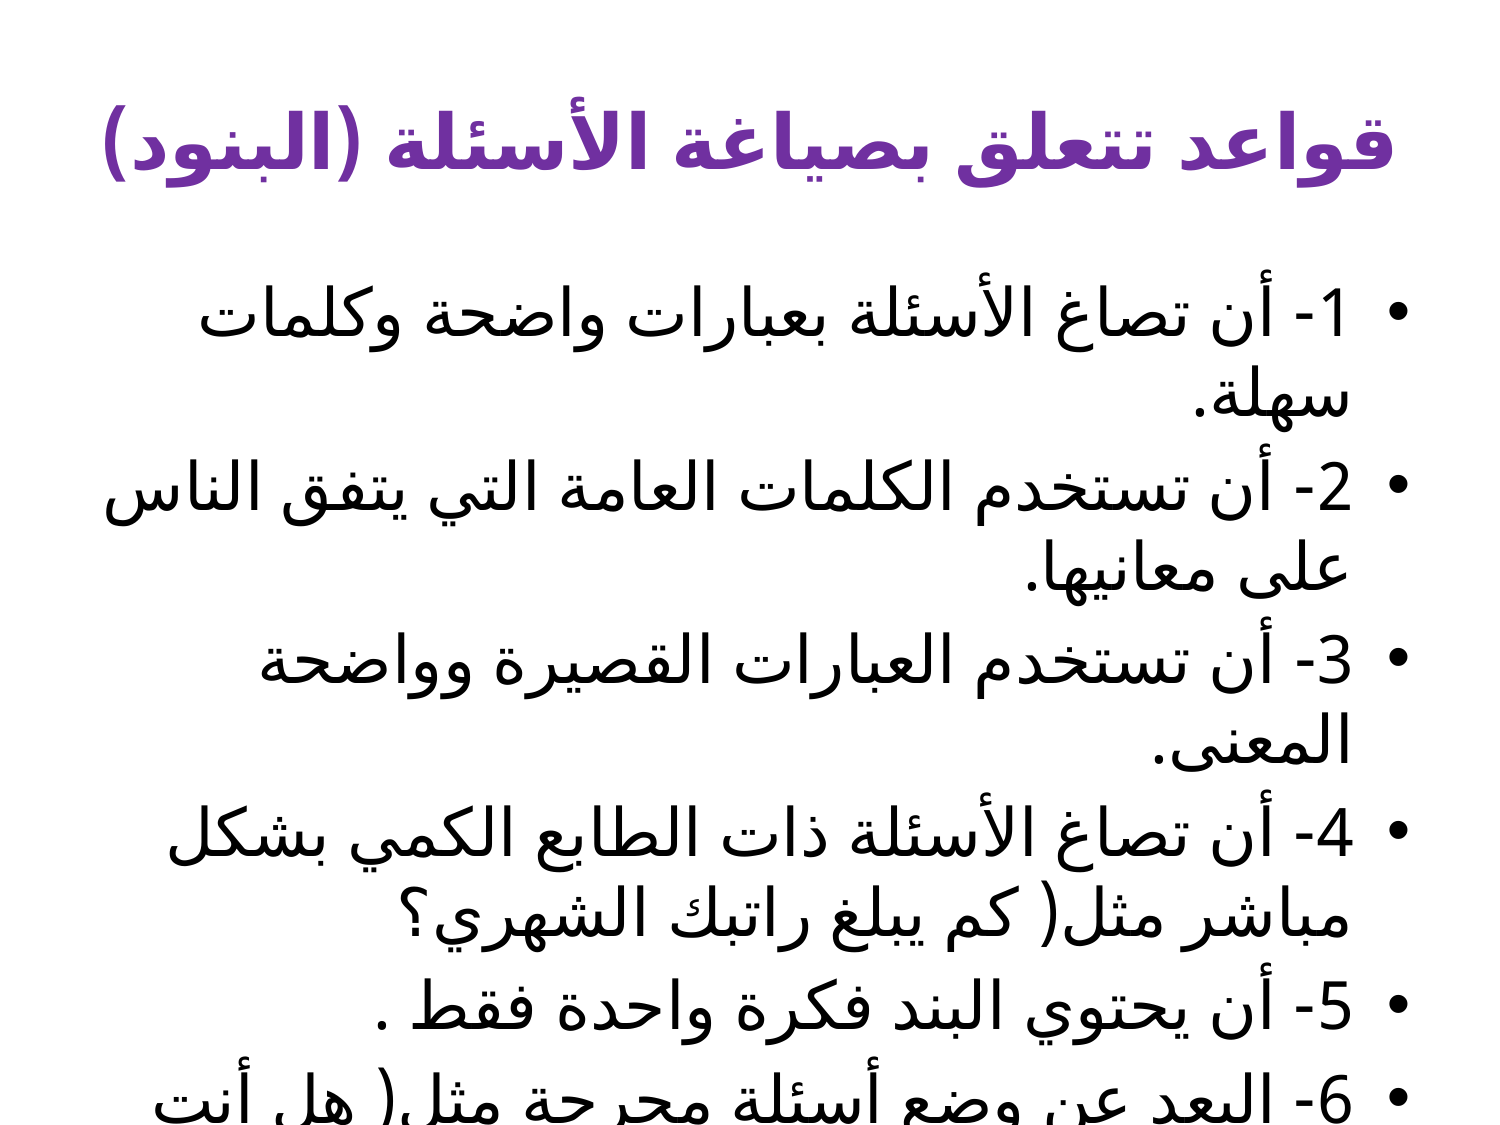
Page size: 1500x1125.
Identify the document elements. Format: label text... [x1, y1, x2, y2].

list 1- أن تصاغ الأسئلة بعبارات واضحة وكلمات سهلة. 2- أن تستخدم الكلمات العامة التي يتفق الناس على معانيها. 3- أن تستخدم العبارات القصيرة وواضحة المعنى. 4- أن تصاغ الأسئلة ذات الطابع الكمي بشكل مباشر مثل( كم يبلغ راتبك الشهري؟ 5- أن يحتوي البند فكرة واحدة فقط . 6- البعد عن وضع أسئلة محرجة مثل( هل أنت ثرثار؟) [75, 262, 1425, 1005]
title قواعد تتعلق بصياغة الأسئلة (البنود) [75, 45, 1425, 233]
